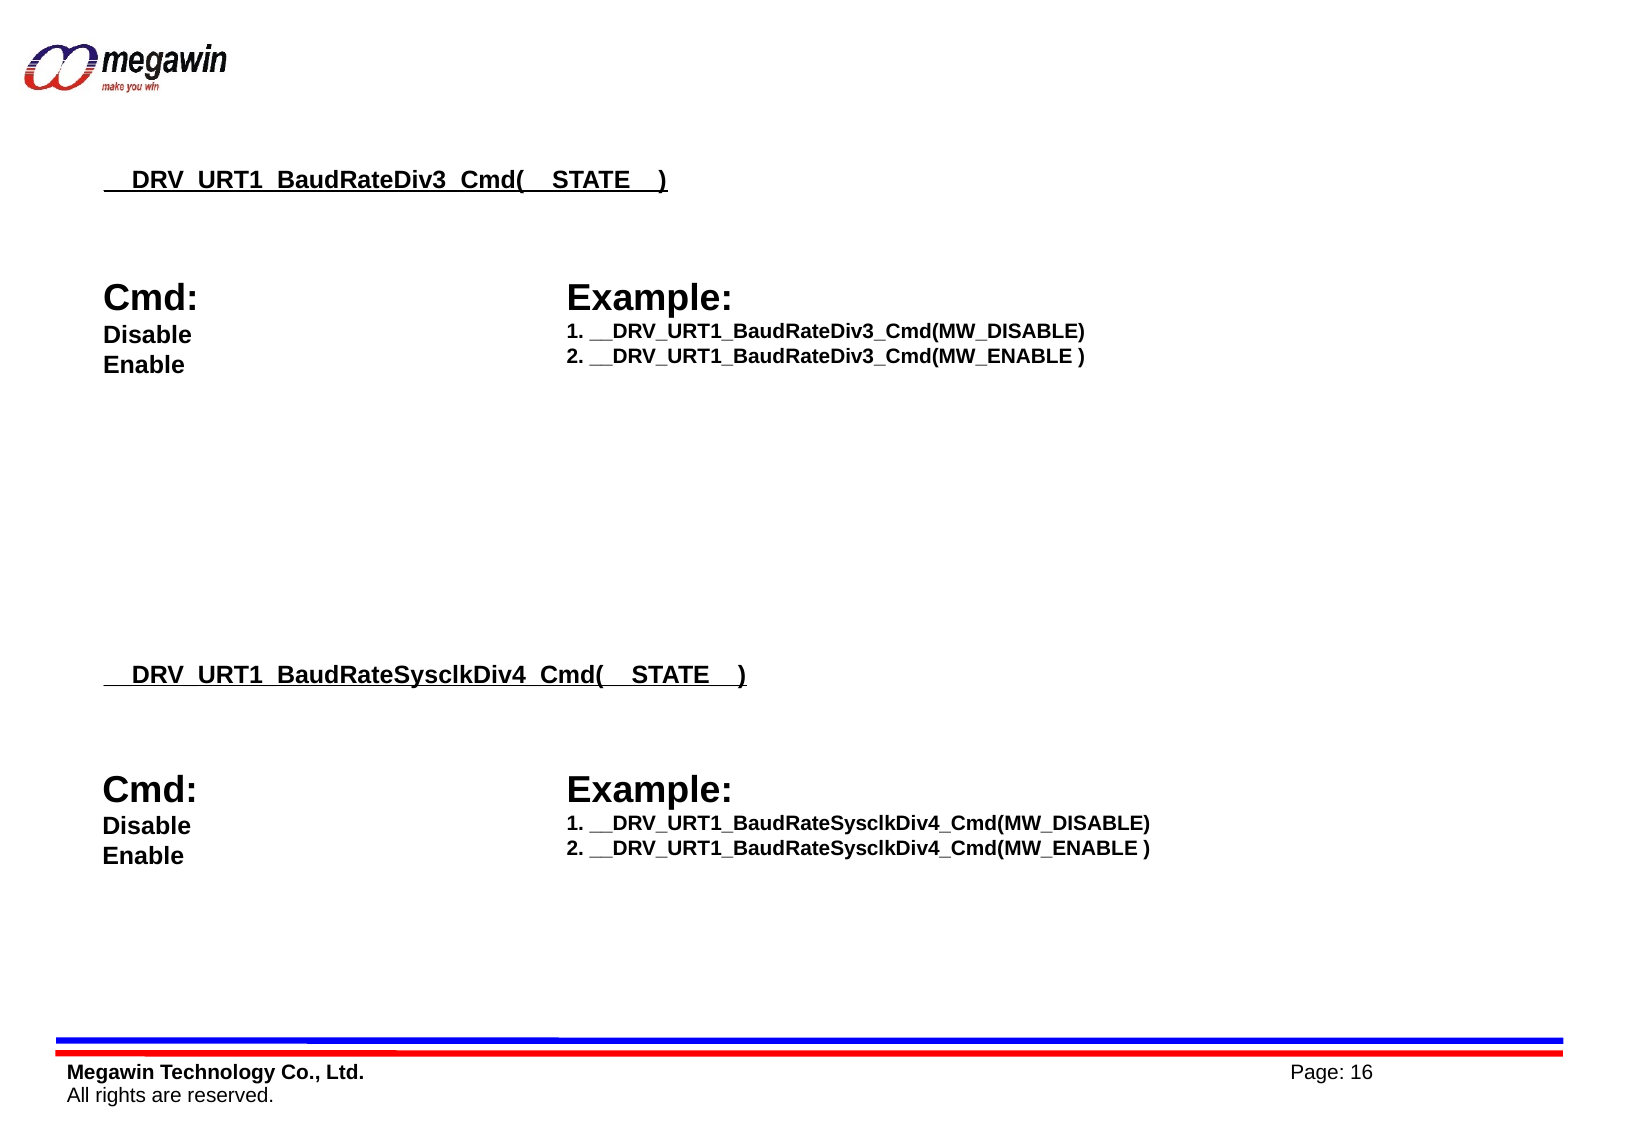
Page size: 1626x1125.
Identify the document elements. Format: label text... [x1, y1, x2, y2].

text_box Cmd: Disable Enable [88, 265, 214, 386]
picture [19, 37, 231, 97]
text_box __DRV_URT1_BaudRateSysclkDiv4_Cmd(__STATE__) [89, 651, 763, 696]
text_box Example: 1. __DRV_URT1_BaudRateSysclkDiv4_Cmd(MW_DISABLE) 2. __DRV_URT1_BaudRateSysclkDiv4_Cmd(MW_ENABLE ) [551, 757, 1625, 868]
text_box Cmd: Disable Enable [87, 757, 491, 878]
text_box __DRV_URT1_BaudRateDiv3_Cmd(__STATE__) [89, 156, 683, 202]
text_box Example: 1. __DRV_URT1_BaudRateDiv3_Cmd(MW_DISABLE) 2. __DRV_URT1_BaudRateDiv3_Cmd(MW_ENABLE ) [551, 265, 1625, 376]
